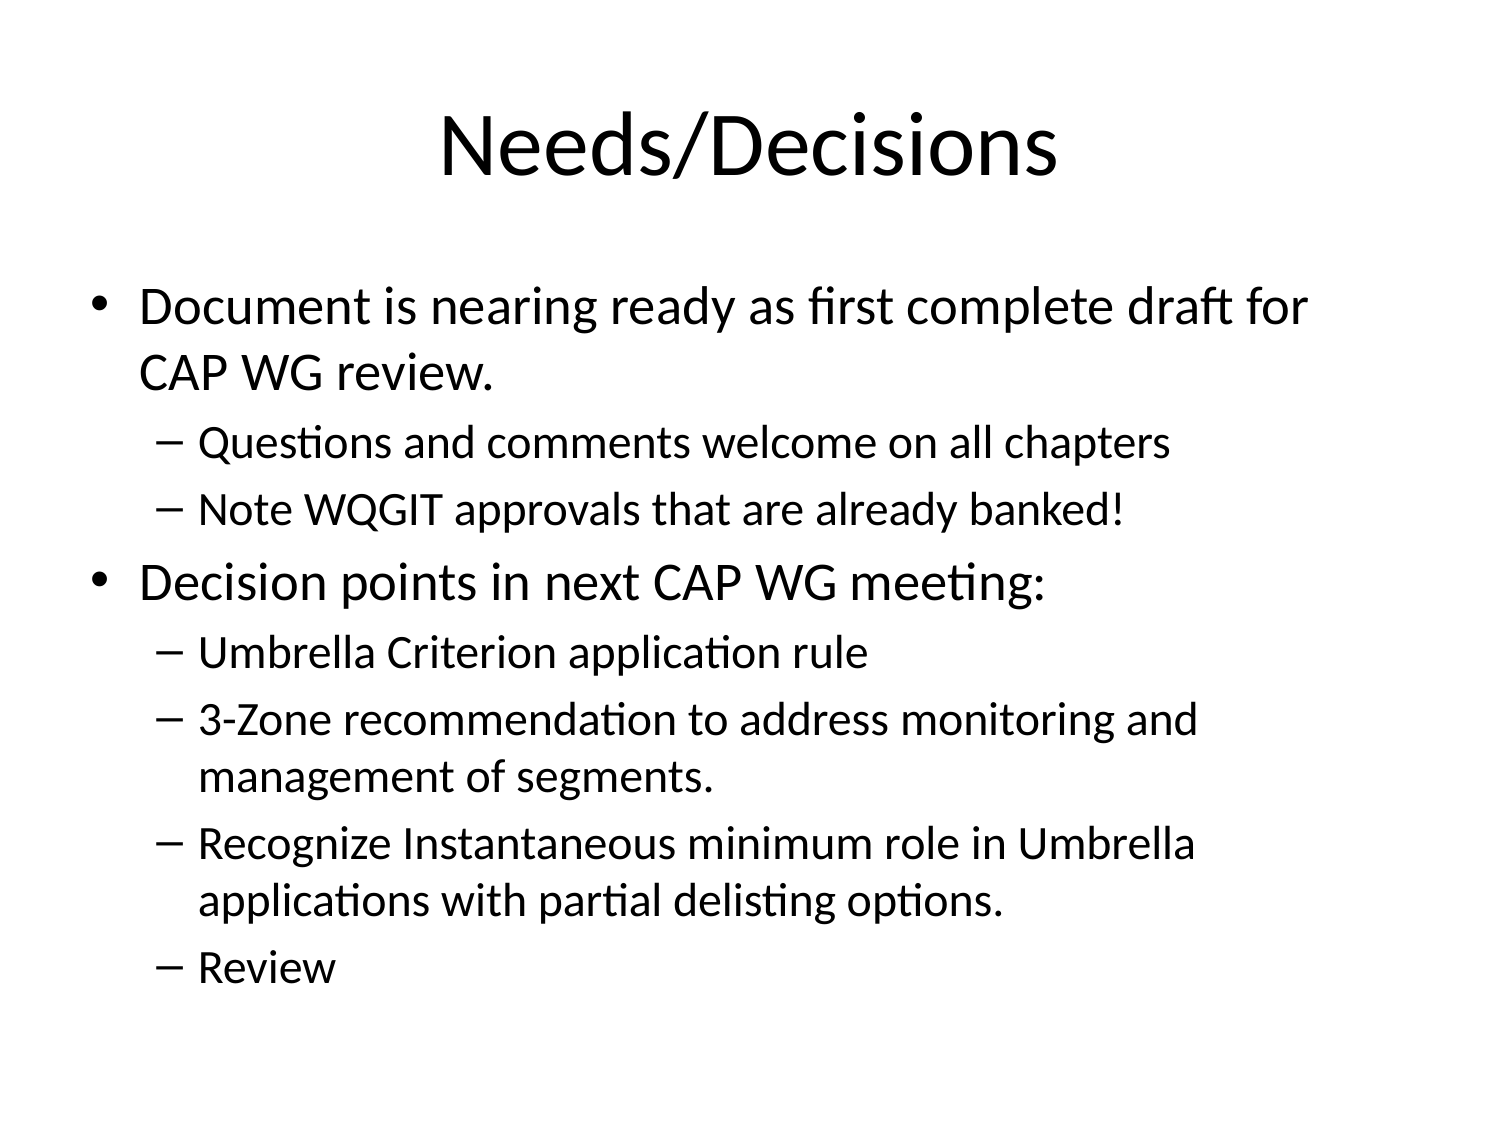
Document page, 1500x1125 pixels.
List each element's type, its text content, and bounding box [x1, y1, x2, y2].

list Document is nearing ready as first complete draft for CAP WG review. Questions and comments welcome on all chapters Note WQGIT approvals that are already banked! Decision points in next CAP WG meeting: Umbrella Criterion application rule 3-Zone recommendation to address monitoring and management of segments. Recognize Instantaneous minimum role in Umbrella applications with partial delisting options. Review [75, 262, 1425, 1005]
title Needs/Decisions [75, 45, 1425, 233]
